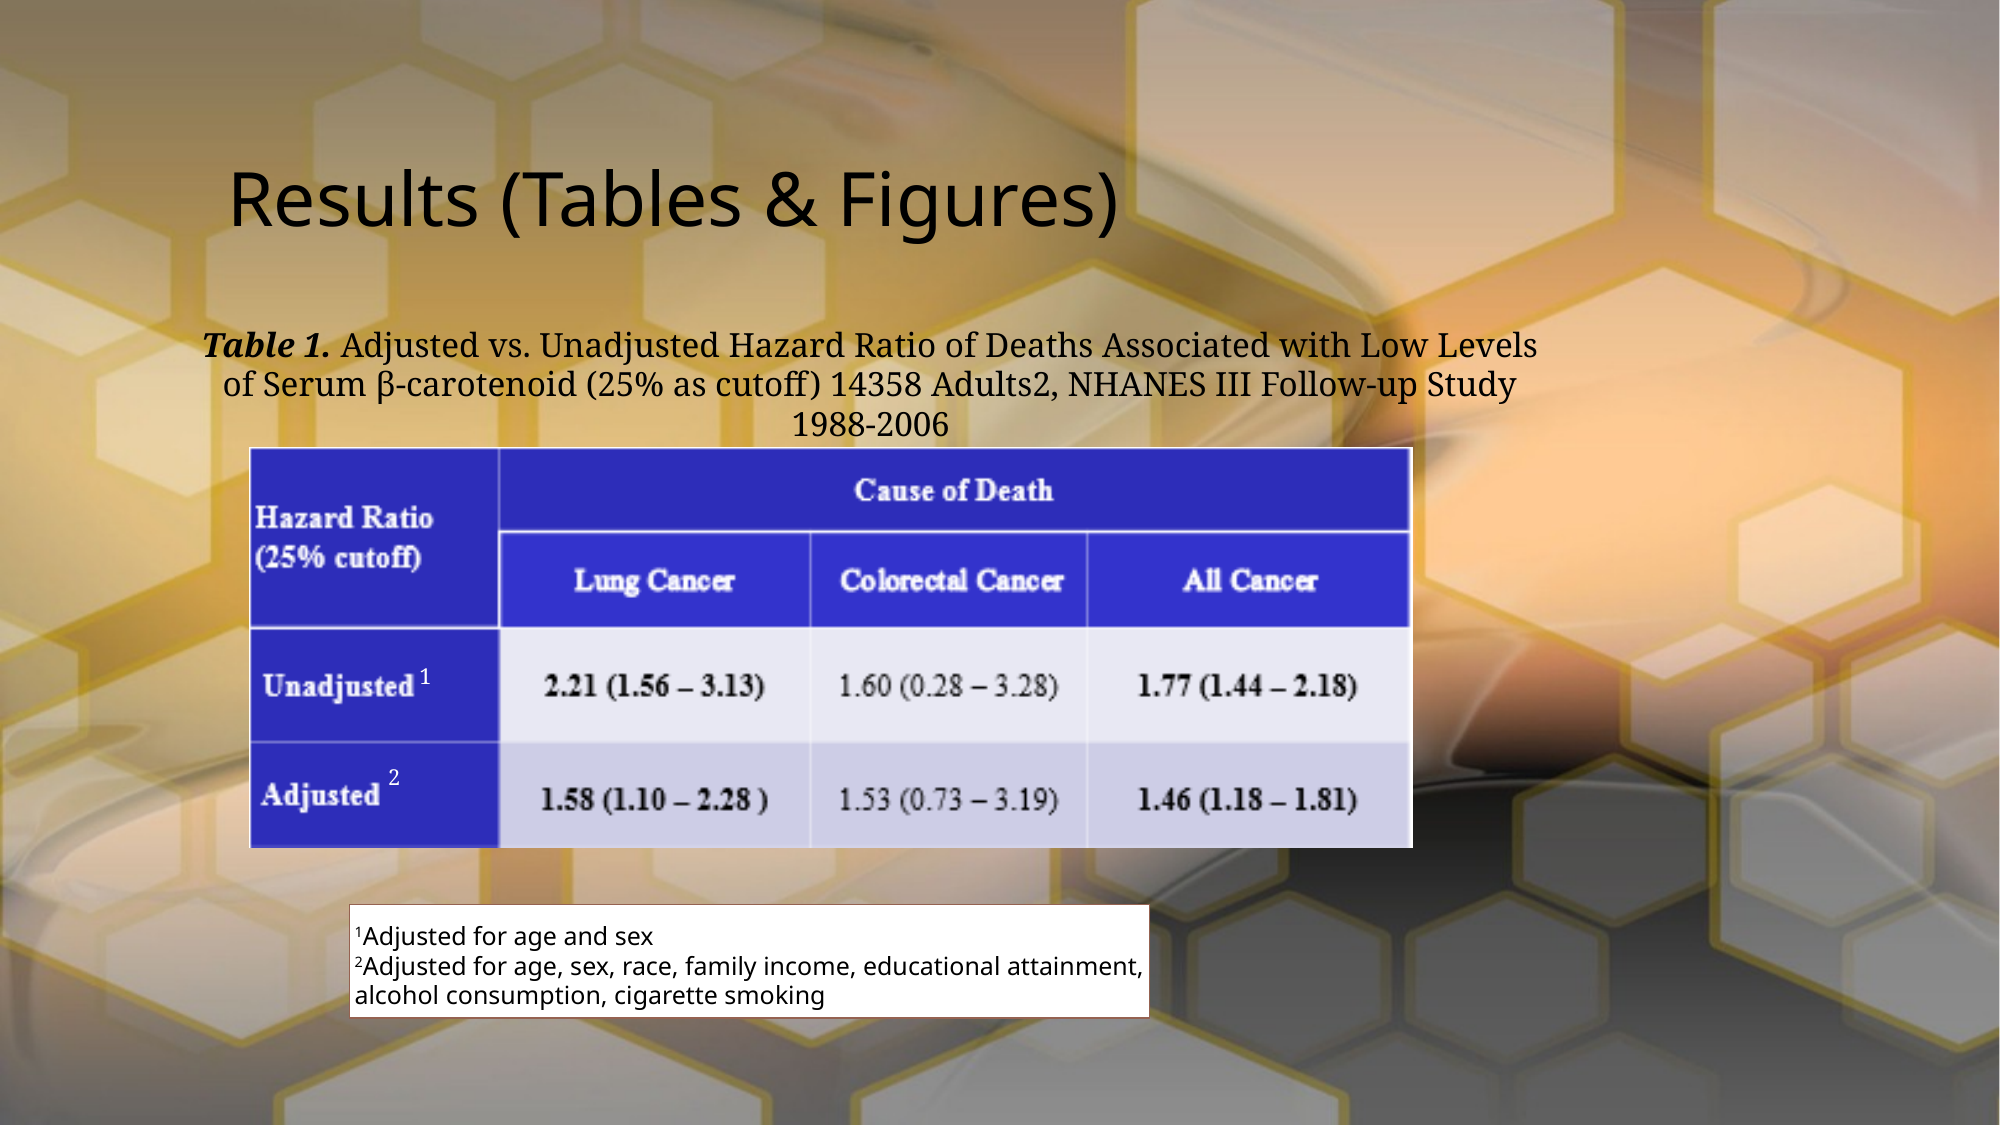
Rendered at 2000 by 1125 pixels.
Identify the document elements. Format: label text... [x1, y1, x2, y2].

text_box [349, 904, 1150, 912]
text_box 1Adjusted for age and sex 2Adjusted for age, sex, race, family income, educational attainment, alcohol consumption, cigarette smoking [337, 912, 1163, 1018]
title Results (Tables & Figures) [212, 62, 1788, 250]
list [249, 446, 1413, 848]
text_box Table 1. Adjusted vs. Unadjusted Hazard Ratio of Deaths Associated with Low Levels of Serum β-carotenoid (25% as cutoff) 14358 Adults2, NHANES III Follow-up Study 1988-2006 [179, 316, 1563, 451]
picture [0, 0, 2000, 1125]
